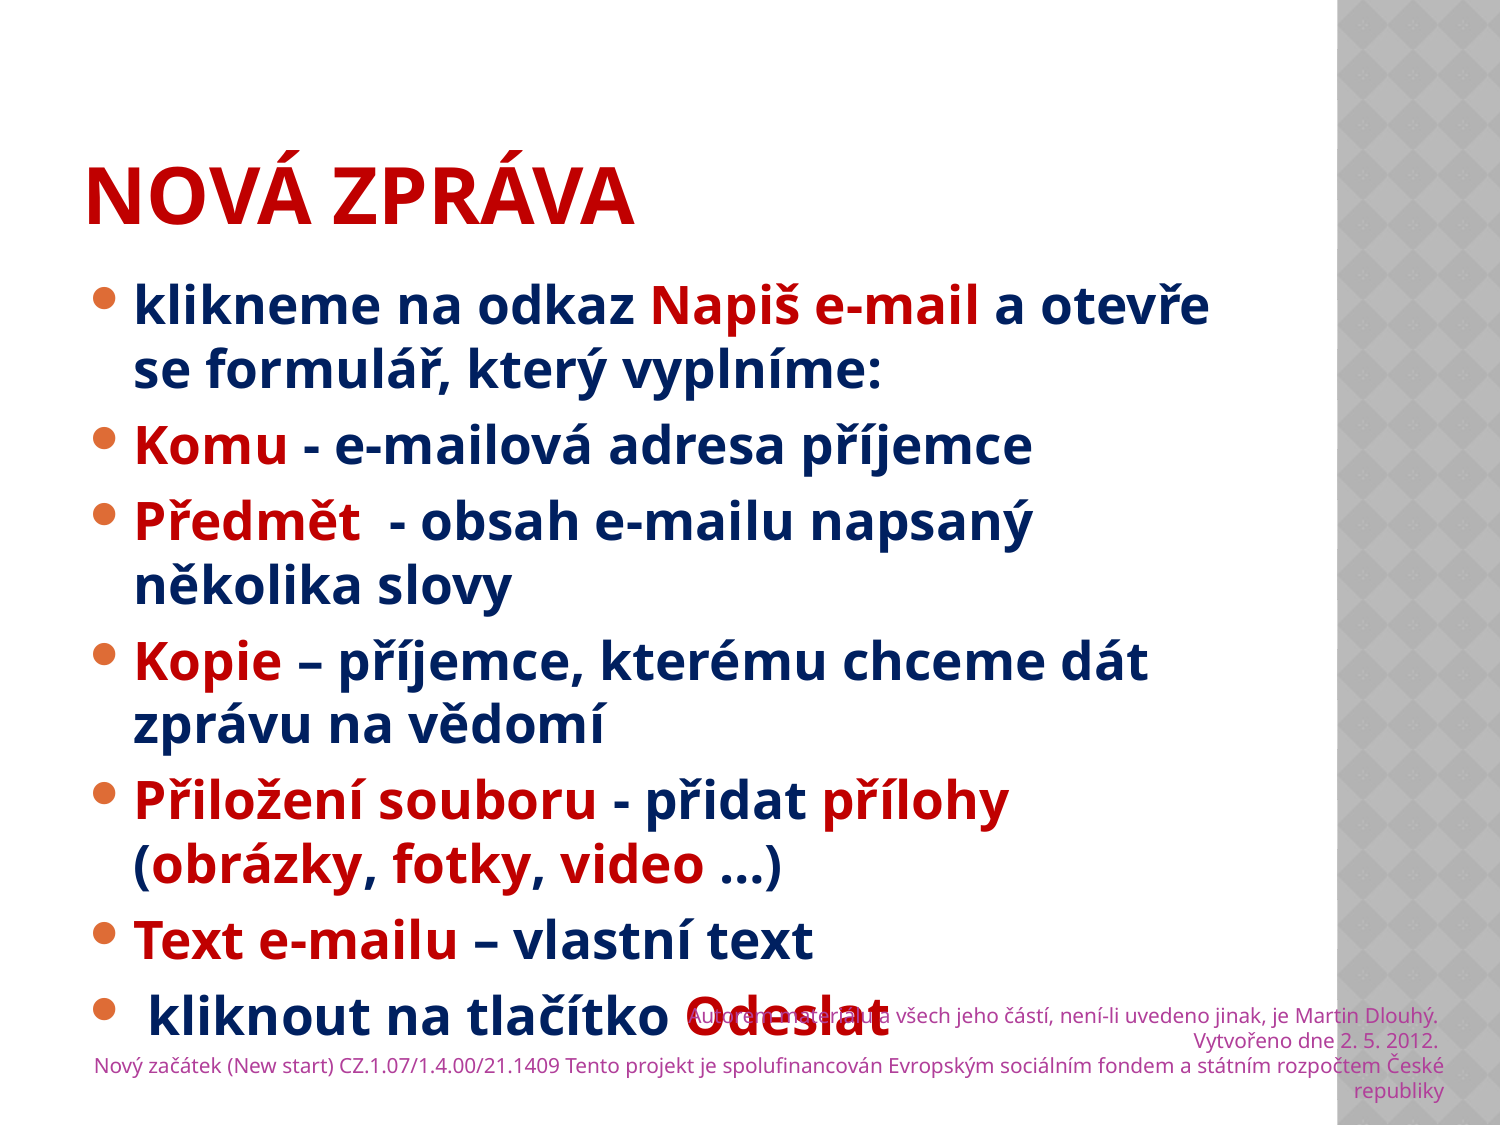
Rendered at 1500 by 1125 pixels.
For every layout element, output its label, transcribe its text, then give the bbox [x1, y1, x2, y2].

list klikneme na odkaz Napiš e-mail a otevře se formulář, který vyplníme: Komu - e-mailová adresa příjemce Předmět - obsah e-mailu napsaný několika slovy Kopie – příjemce, kterému chceme dát zprávu na vědomí Přiložení souboru - přidat přílohy (obrázky, fotky, video …) Text e-mailu – vlastní text kliknout na tlačítko Odeslat [75, 264, 1263, 987]
footer Autorem materiálu a všech jeho částí, není-li uvedeno jinak, je Martin Dlouhý. Vytvořeno dne 2. 5. 2012. Nový začátek (New start) CZ.1.07/1.4.00/21.1409 Tento projekt je spolufinancován Evropským sociálním fondem a státním rozpočtem České republiky [64, 987, 1459, 1103]
title Nová zpráva [75, 52, 1263, 240]
